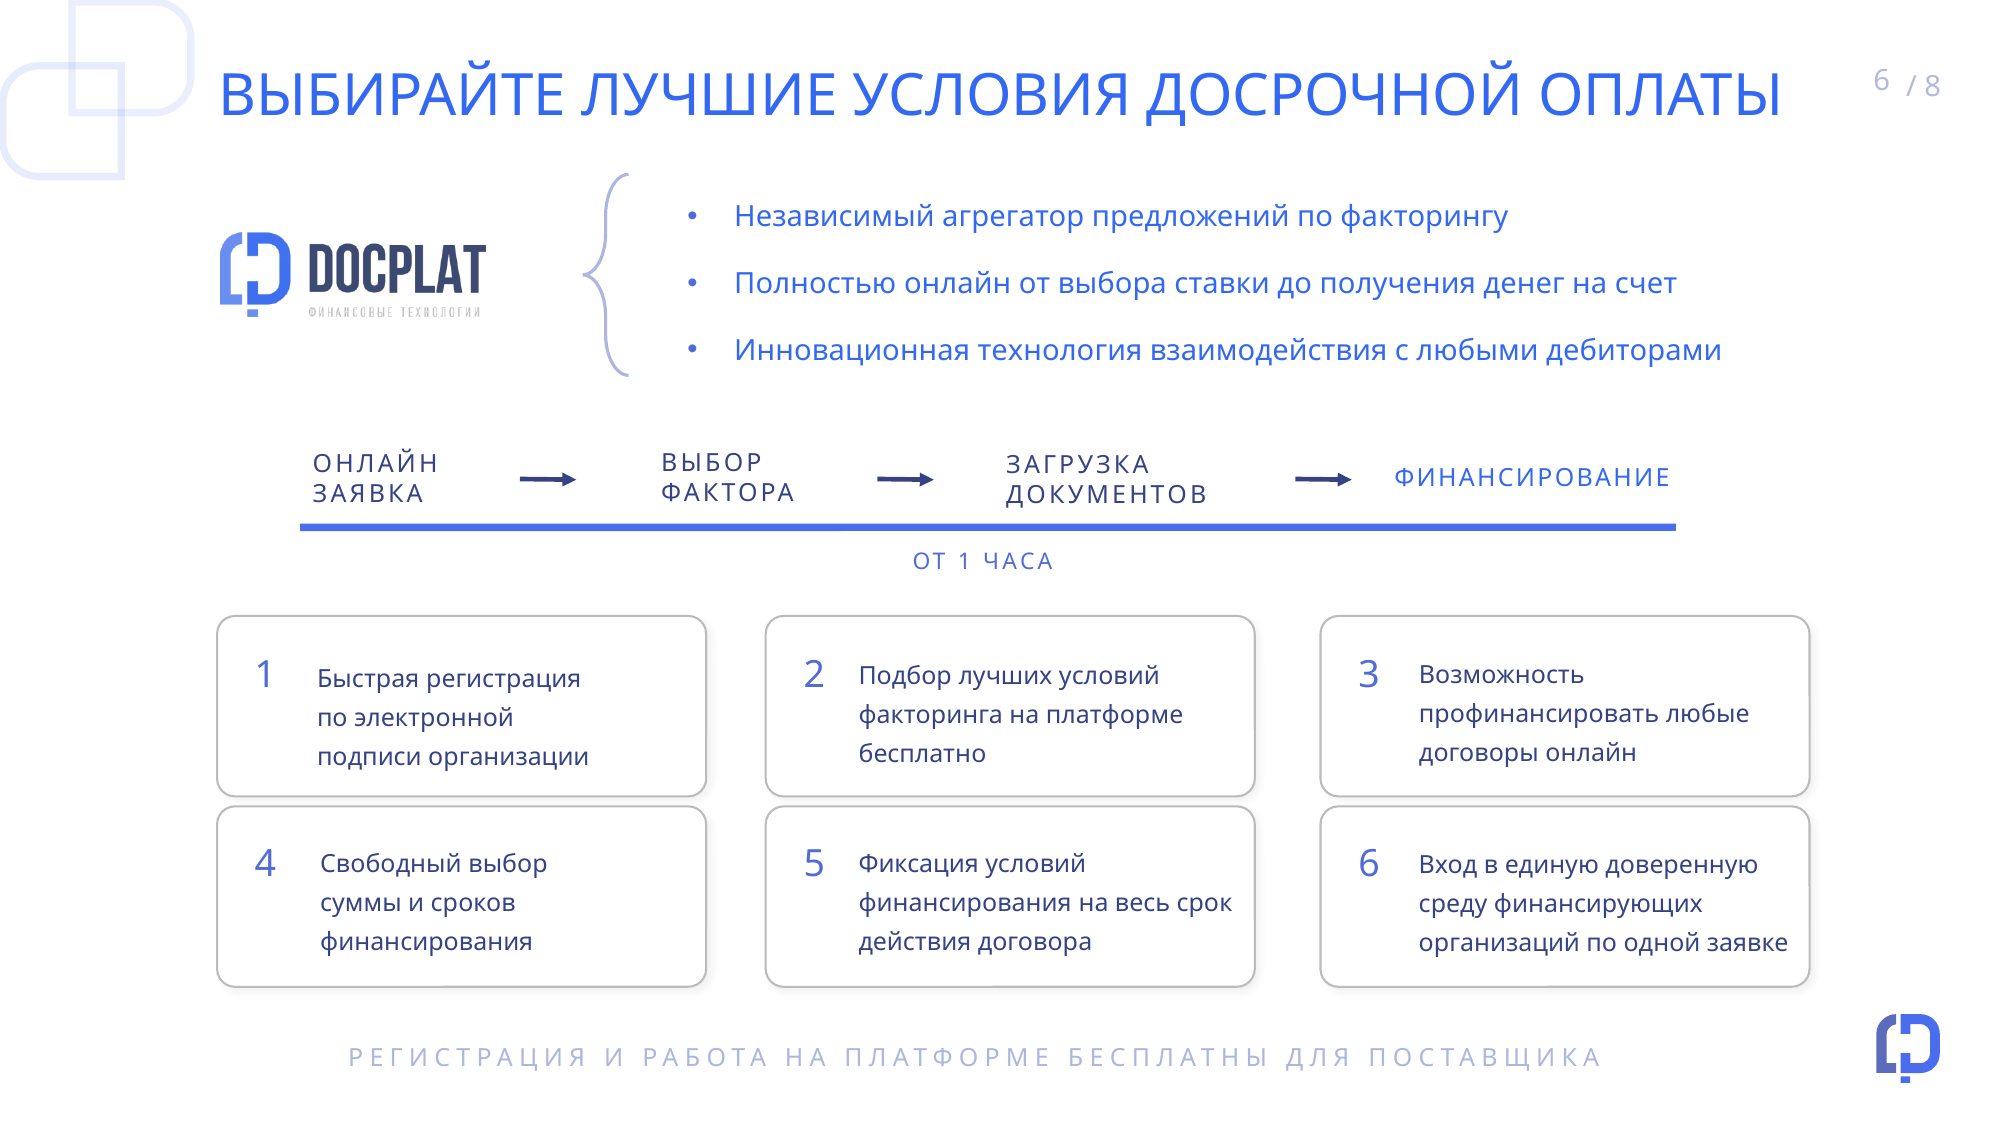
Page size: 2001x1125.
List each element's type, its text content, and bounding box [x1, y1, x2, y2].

text_box [200, 178, 520, 376]
text_box [764, 614, 1256, 798]
text_box Независимый агрегатор предложений по факторингу [672, 172, 1756, 239]
text_box 5 [788, 817, 858, 891]
text_box 3 [1343, 629, 1413, 703]
text_box [216, 805, 708, 988]
text_box Инновационная технология взаимодействия с любыми дебиторами [672, 306, 2000, 374]
text_box Подбор лучших условий факторинга на платформе бесплатно [843, 643, 1269, 775]
title ВЫБИРАЙТЕ ЛУЧШИЕ УСЛОВИЯ ДОСРОЧНОЙ ОПЛАТЫ [2, 29, 2000, 165]
text_box [216, 614, 708, 798]
text_box Быстрая регистрация по электронной подписи организации [302, 646, 626, 778]
text_box 2 [788, 629, 858, 703]
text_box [297, 438, 1750, 583]
text_box Фиксация условий финансирования на весь срок действия договора [843, 831, 1269, 963]
text_box [582, 173, 629, 376]
picture [220, 232, 486, 317]
text_box РЕГИСТРАЦИЯ И РАБОТА НА ПЛАТФОРМЕ БЕСПЛАТНЫ ДЛЯ ПОСТАВЩИКА [137, 1039, 1824, 1072]
text_box 6 [1343, 817, 1413, 891]
text_box Полностью онлайн от выбора ставки до получения денег на счет [672, 239, 1939, 306]
text_box Вход в единую доверенную среду финансирующих организаций по одной заявке [1404, 832, 1810, 964]
text_box [1319, 805, 1811, 988]
text_box 1 [239, 629, 309, 703]
text_box [1319, 614, 1811, 798]
text_box [764, 805, 1256, 988]
text_box 4 [239, 817, 309, 891]
text_box Свободный выбор суммы и сроков финансирования [305, 831, 618, 963]
text_box Возможность профинансировать любые договоры онлайн [1404, 642, 1806, 774]
